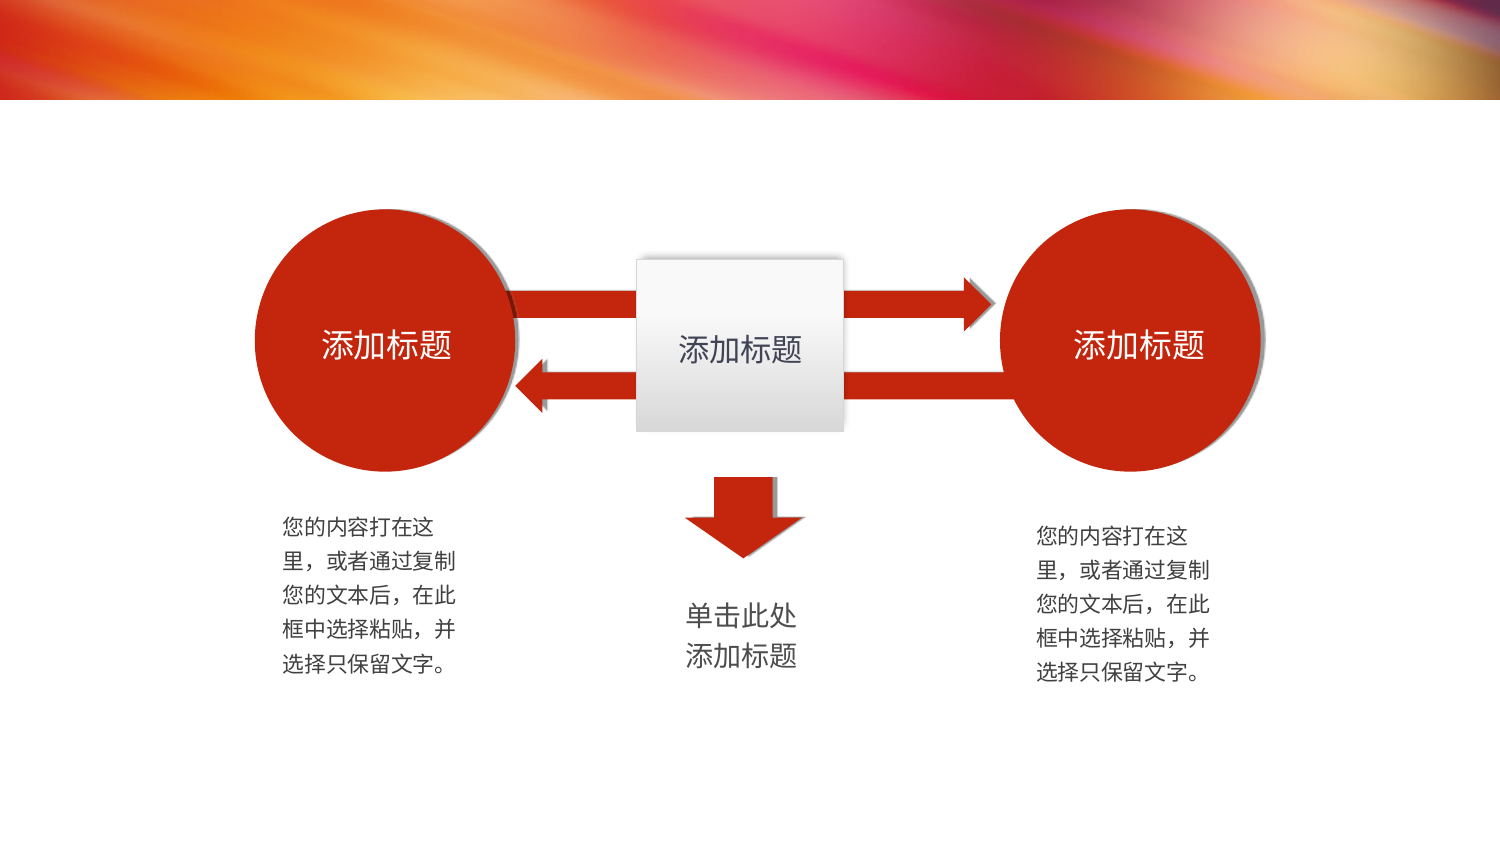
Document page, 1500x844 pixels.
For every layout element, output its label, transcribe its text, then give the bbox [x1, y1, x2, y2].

text_box [515, 358, 636, 413]
text_box [849, 372, 1013, 400]
text_box [849, 277, 992, 332]
text_box [684, 477, 802, 559]
picture [0, 0, 1500, 100]
text_box 您的内容打在这里，或者通过复制您的文本后，在此框中选择粘贴，并选择只保留文字。 [1022, 508, 1239, 692]
text_box 添加标题 [999, 209, 1261, 472]
text_box 添加标题 [254, 209, 516, 472]
text_box 添加标题 [636, 259, 843, 431]
text_box [513, 290, 636, 318]
text_box 您的内容打在这里，或者通过复制您的文本后，在此框中选择粘贴，并选择只保留文字。 [269, 499, 485, 684]
text_box 单击此处添加标题 [672, 584, 836, 680]
